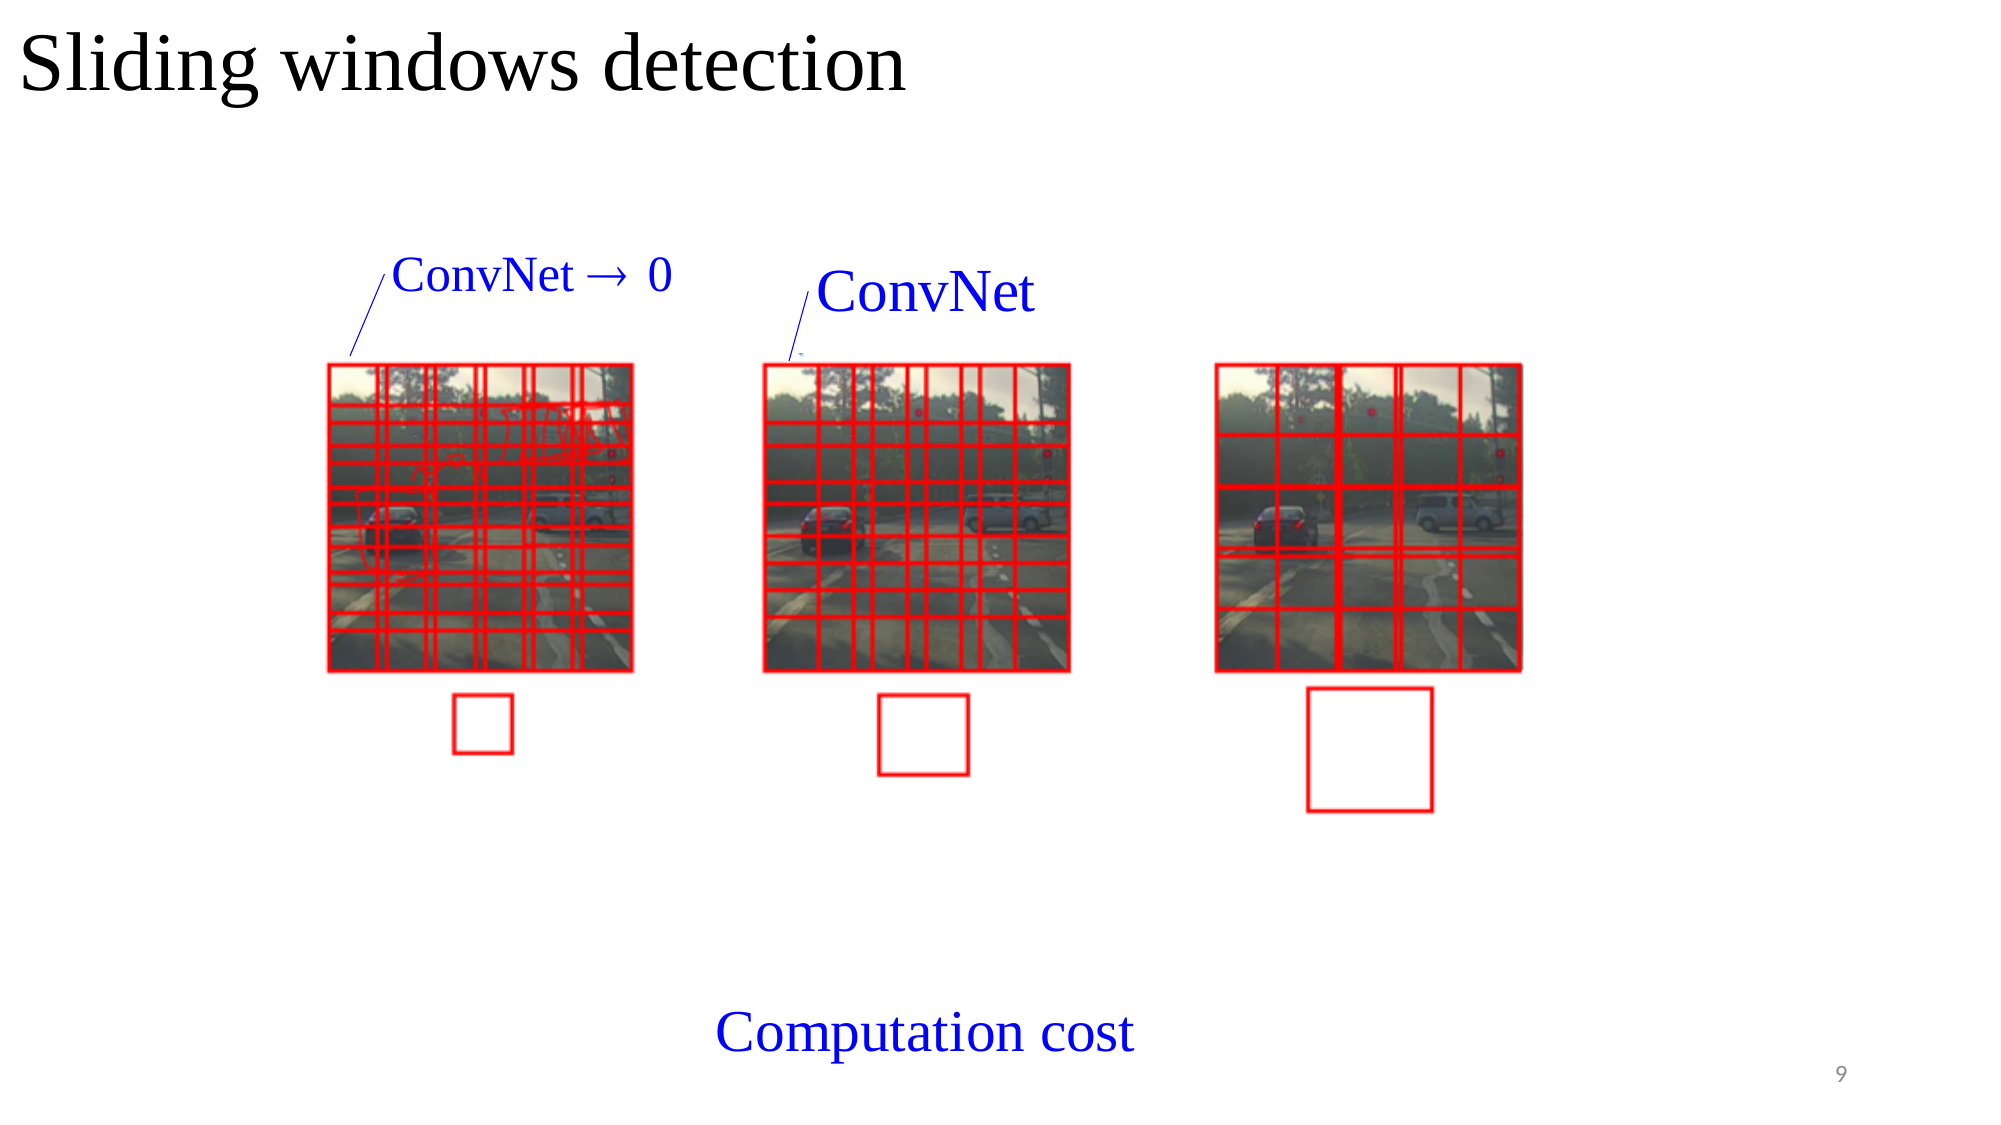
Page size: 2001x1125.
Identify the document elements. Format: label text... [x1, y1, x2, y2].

picture [309, 353, 1547, 817]
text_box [808, 255, 1048, 327]
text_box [788, 291, 809, 361]
slide_number 9 [1412, 1042, 1863, 1103]
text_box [384, 244, 682, 304]
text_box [707, 997, 1149, 1077]
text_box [349, 273, 385, 356]
text_box Sliding windows detection [4, 0, 924, 115]
